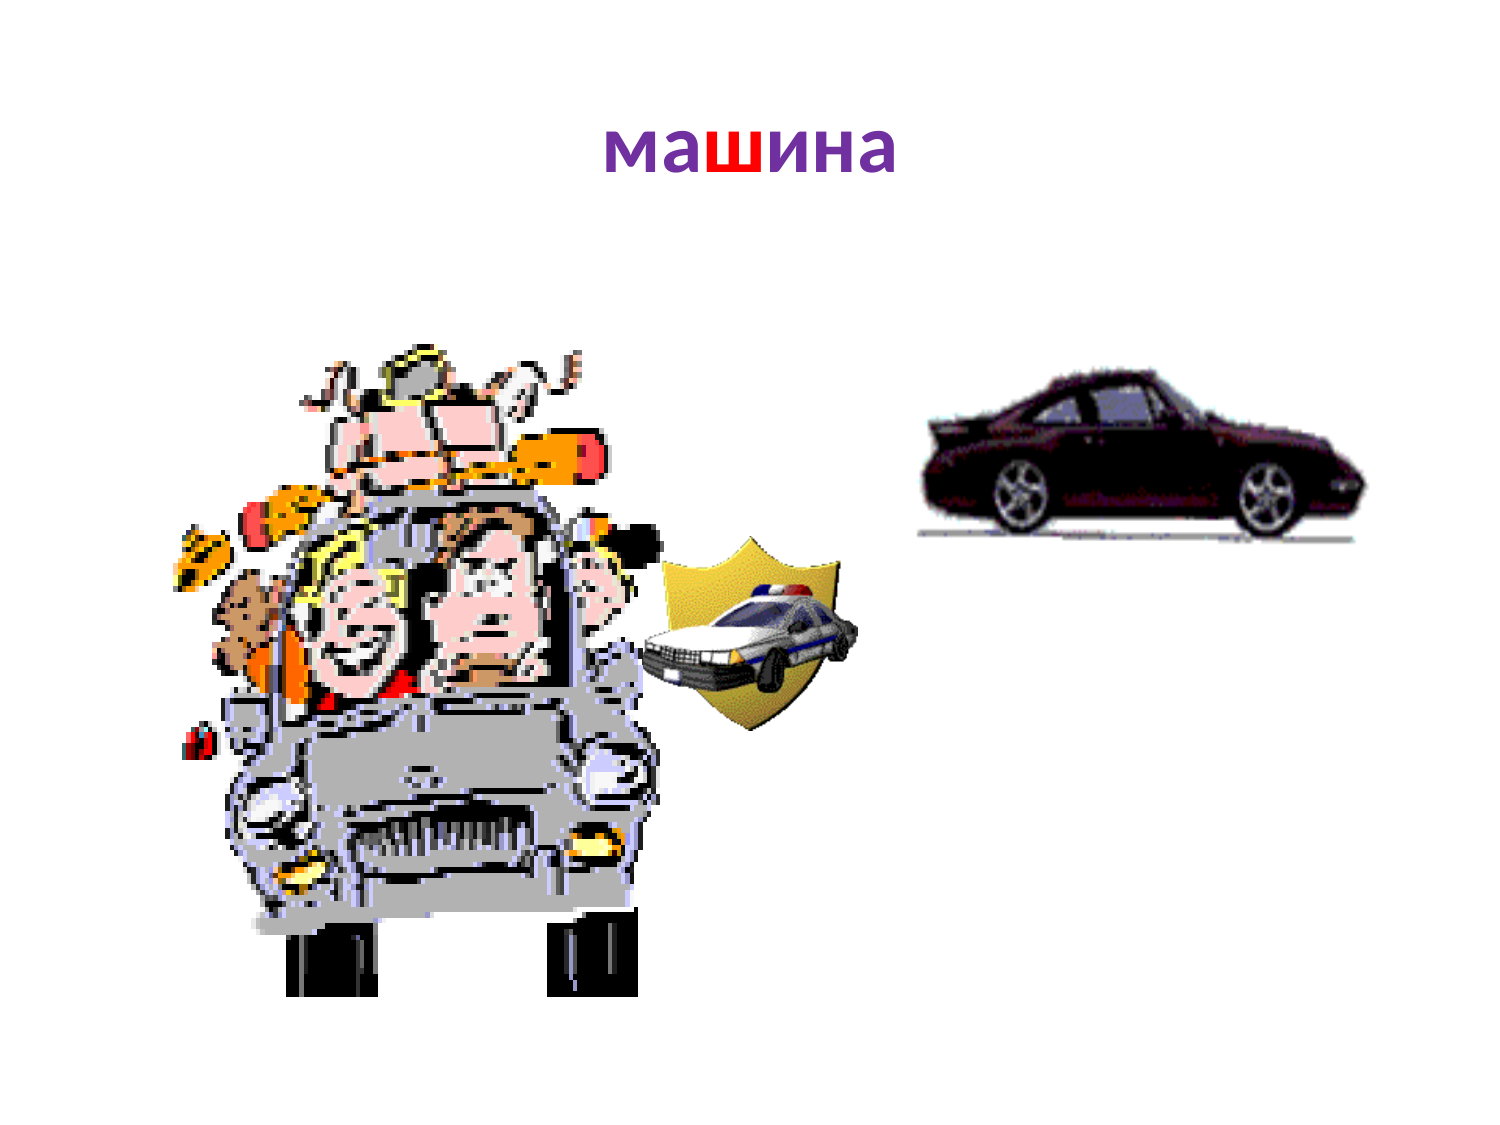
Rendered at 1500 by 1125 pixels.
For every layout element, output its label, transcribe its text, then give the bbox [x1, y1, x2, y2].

title машина [75, 45, 1425, 233]
picture [152, 339, 704, 997]
picture [902, 351, 1419, 551]
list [708, 536, 858, 731]
